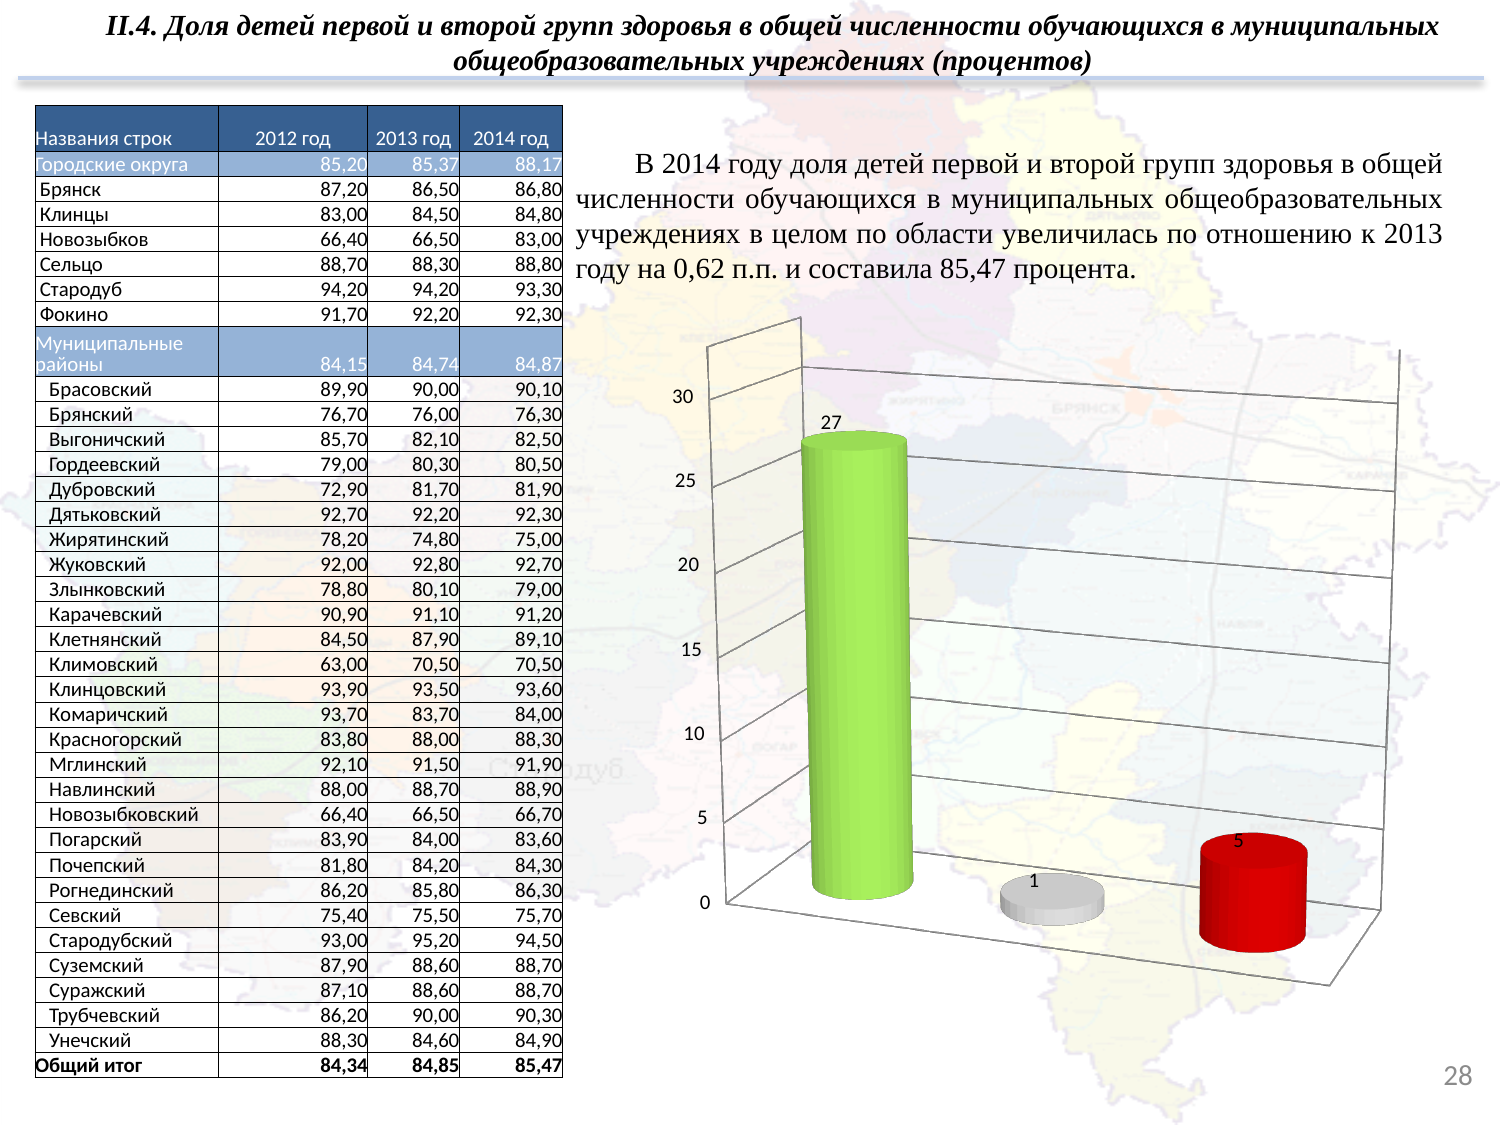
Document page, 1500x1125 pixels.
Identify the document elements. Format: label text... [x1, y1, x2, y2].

table_cell Новозыбков [36, 227, 218, 251]
table_cell 86,20 [219, 878, 367, 902]
table_header 2013 год [368, 106, 459, 151]
table_cell 87,20 [219, 177, 367, 201]
table_cell 95,20 [368, 928, 459, 952]
table_cell 91,70 [219, 302, 367, 326]
table_cell Жирятинский [36, 527, 218, 551]
table_cell 84,34 [219, 1053, 367, 1077]
table_cell 66,40 [219, 803, 367, 827]
table_cell Клинцы [36, 202, 218, 226]
table_cell 81,90 [460, 477, 562, 501]
table_cell 94,20 [368, 277, 459, 301]
table_cell Новозыбковский [36, 803, 218, 827]
table_cell 80,50 [460, 452, 562, 476]
table_cell 88,60 [368, 953, 459, 977]
table_cell 83,60 [460, 828, 562, 852]
table_cell Красногорский [36, 728, 218, 752]
table_cell 70,50 [460, 652, 562, 676]
table_cell 88,30 [460, 728, 562, 752]
table_cell 81,70 [368, 477, 459, 501]
table_header Названия строк [36, 106, 218, 151]
table_cell 75,00 [460, 527, 562, 551]
table_cell 83,00 [460, 227, 562, 251]
table_cell 93,00 [219, 928, 367, 952]
table_cell 83,90 [219, 828, 367, 852]
table_cell 88,17 [460, 152, 562, 176]
table_cell 78,20 [219, 527, 367, 551]
table_cell Навлинский [36, 778, 218, 802]
text_box В 2014 году доля детей первой и второй групп здоровья в общей численности обучающихся в муниципальных общеобразовательных учреждениях в целом по области увеличилась по отношению к 2013 году на 0,62 п.п. и составила 85,47 процента. [563, 137, 1459, 292]
table_cell 70,50 [368, 652, 459, 676]
table_cell 88,30 [368, 252, 459, 276]
table_cell Севский [36, 903, 218, 927]
table_cell Рогнединский [36, 878, 218, 902]
table_cell 84,50 [368, 202, 459, 226]
table_cell Стародубский [36, 928, 218, 952]
table_cell 91,10 [368, 602, 459, 626]
table_cell Брянский [36, 402, 218, 426]
table_cell 80,30 [368, 452, 459, 476]
table_cell 90,10 [460, 377, 562, 401]
table_cell Карачевский [36, 602, 218, 626]
table_cell 88,70 [460, 978, 562, 1002]
table_cell 66,70 [460, 803, 562, 827]
table_cell 84,30 [460, 853, 562, 877]
table_cell 86,30 [460, 878, 562, 902]
table_cell 85,80 [368, 878, 459, 902]
table_cell 85,70 [219, 427, 367, 451]
table_cell 85,37 [368, 152, 459, 176]
table_cell 84,60 [368, 1028, 459, 1052]
table_cell Климовский [36, 652, 218, 676]
table_cell 78,80 [219, 577, 367, 601]
table_cell 66,50 [368, 803, 459, 827]
table_cell 79,00 [219, 452, 367, 476]
table_cell 82,10 [368, 427, 459, 451]
table_cell 90,90 [219, 602, 367, 626]
text_box II.4. Доля детей первой и второй групп здоровья в общей численности обучающихся в муниципальных общеобразовательных учреждениях (процентов) [52, 0, 1494, 84]
table_cell Гордеевский [36, 452, 218, 476]
table_cell 92,80 [368, 552, 459, 576]
table_cell 91,20 [460, 602, 562, 626]
table_cell Стародуб [36, 277, 218, 301]
table_cell 91,50 [368, 753, 459, 777]
table_cell 84,50 [219, 627, 367, 651]
table_cell 87,10 [219, 978, 367, 1002]
table_cell 84,85 [368, 1053, 459, 1077]
table_cell Почепский [36, 853, 218, 877]
table_cell Трубчевский [36, 1003, 218, 1027]
table_cell 75,40 [219, 903, 367, 927]
table_cell Выгоничский [36, 427, 218, 451]
table_cell 89,90 [219, 377, 367, 401]
table_cell 66,40 [219, 227, 367, 251]
table_cell 76,70 [219, 402, 367, 426]
table_cell 66,50 [368, 227, 459, 251]
table_cell 88,70 [368, 778, 459, 802]
table_cell Клинцовский [36, 677, 218, 702]
table_cell 88,70 [460, 953, 562, 977]
table_cell 88,80 [460, 252, 562, 276]
table_cell Дубровский [36, 477, 218, 501]
table_cell 84,15 [219, 327, 367, 376]
table_cell Муниципальные районы [36, 327, 218, 376]
table_cell 94,50 [460, 928, 562, 952]
table_cell Злынковский [36, 577, 218, 601]
table_cell 76,30 [460, 402, 562, 426]
table_cell 76,00 [368, 402, 459, 426]
table_cell 83,00 [219, 202, 367, 226]
table_cell Общий итог [36, 1053, 218, 1077]
table_cell Суражский [36, 978, 218, 1002]
table_cell 88,00 [368, 728, 459, 752]
table_cell 88,70 [219, 252, 367, 276]
table_cell 91,90 [460, 753, 562, 777]
table_cell 92,20 [368, 302, 459, 326]
table_cell 93,30 [460, 277, 562, 301]
table_cell 88,60 [368, 978, 459, 1002]
table_cell 75,50 [368, 903, 459, 927]
table_cell 84,87 [460, 327, 562, 376]
table_cell 84,74 [368, 327, 459, 376]
table_cell 92,70 [219, 502, 367, 526]
table_cell Жуковский [36, 552, 218, 576]
table_cell 84,80 [460, 202, 562, 226]
table_cell 83,70 [368, 703, 459, 727]
table_cell 94,20 [219, 277, 367, 301]
text_box 28 [1399, 1034, 1488, 1113]
table_cell 93,70 [219, 703, 367, 727]
table_cell 75,70 [460, 903, 562, 927]
table_cell Сельцо [36, 252, 218, 276]
table_cell 92,00 [219, 552, 367, 576]
table_cell 90,00 [368, 1003, 459, 1027]
table_cell 87,90 [219, 953, 367, 977]
table_cell 88,00 [219, 778, 367, 802]
table_cell Погарский [36, 828, 218, 852]
table_cell 83,80 [219, 728, 367, 752]
table_cell 84,90 [460, 1028, 562, 1052]
table_cell Городские округа [36, 152, 218, 176]
table_cell Унечский [36, 1028, 218, 1052]
table_cell 88,30 [219, 1028, 367, 1052]
chart [620, 316, 1419, 1008]
table_cell 92,20 [368, 502, 459, 526]
table_cell 90,00 [368, 377, 459, 401]
table_cell 92,30 [460, 302, 562, 326]
table_cell 80,10 [368, 577, 459, 601]
table_cell 63,00 [219, 652, 367, 676]
table_cell 72,90 [219, 477, 367, 501]
table_cell 84,20 [368, 853, 459, 877]
table_cell 92,10 [219, 753, 367, 777]
table_cell 86,80 [460, 177, 562, 201]
table_cell 81,80 [219, 853, 367, 877]
table_cell 93,50 [368, 677, 459, 702]
table_cell 87,90 [368, 627, 459, 651]
table_cell Брянск [36, 177, 218, 201]
table_cell 74,80 [368, 527, 459, 551]
table_cell 84,00 [460, 703, 562, 727]
table_cell Комаричский [36, 703, 218, 727]
table_header 2012 год [219, 106, 367, 151]
table_cell 82,50 [460, 427, 562, 451]
table_cell 88,90 [460, 778, 562, 802]
table_cell 85,20 [219, 152, 367, 176]
table_cell Мглинский [36, 753, 218, 777]
table_cell 93,90 [219, 677, 367, 702]
table_cell 84,00 [368, 828, 459, 852]
table_cell Брасовский [36, 377, 218, 401]
table_header 2014 год [460, 106, 562, 151]
table_cell Суземский [36, 953, 218, 977]
table_cell 89,10 [460, 627, 562, 651]
table_cell 92,70 [460, 552, 562, 576]
table_cell 92,30 [460, 502, 562, 526]
table_cell Клетнянский [36, 627, 218, 651]
table_cell 86,20 [219, 1003, 367, 1027]
table_cell 93,60 [460, 677, 562, 702]
table_cell 86,50 [368, 177, 459, 201]
table_cell 79,00 [460, 577, 562, 601]
table_cell Фокино [36, 302, 218, 326]
table_cell 85,47 [460, 1053, 562, 1077]
table_cell Дятьковский [36, 502, 218, 526]
table_cell 90,30 [460, 1003, 562, 1027]
